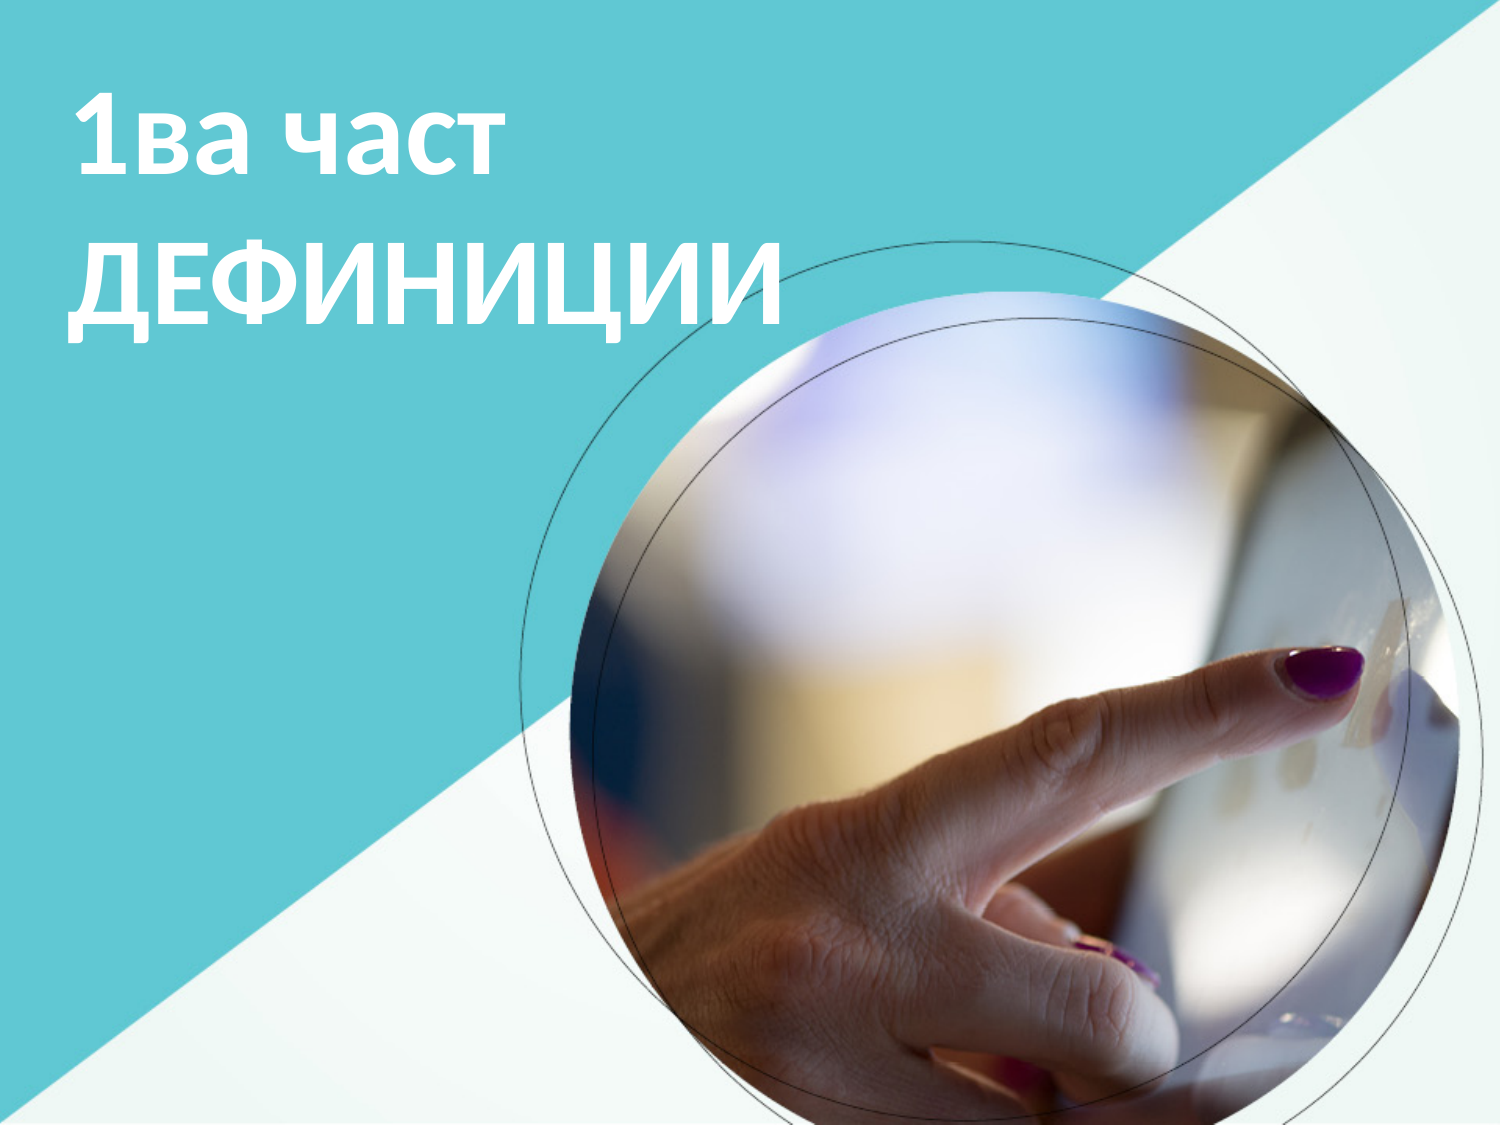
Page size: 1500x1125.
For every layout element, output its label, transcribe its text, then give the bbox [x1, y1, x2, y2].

text_box 1ва част ДЕФИНИЦИИ [53, 42, 845, 358]
picture [0, 0, 1500, 1125]
